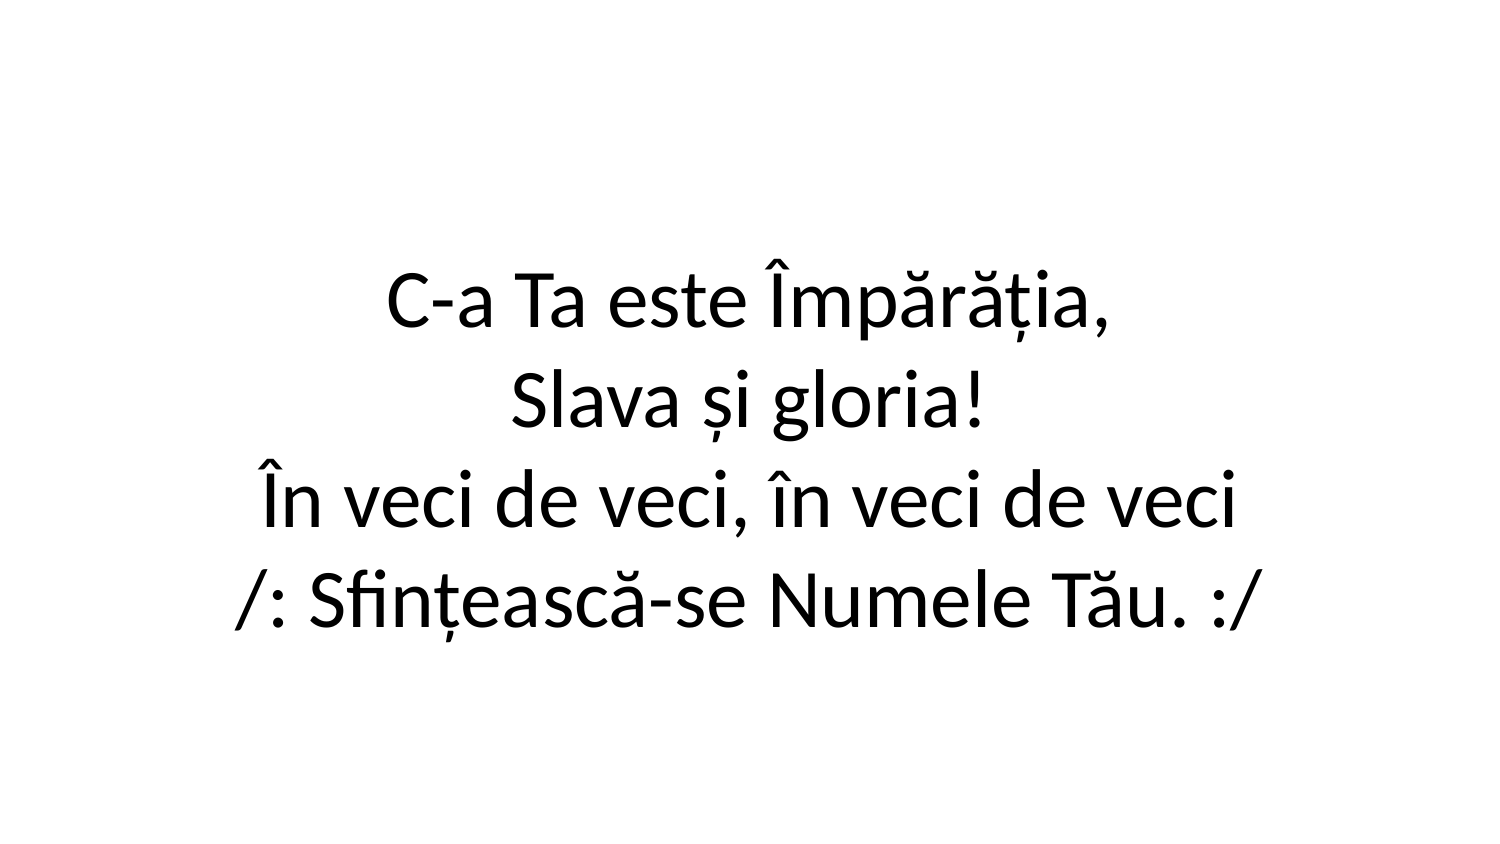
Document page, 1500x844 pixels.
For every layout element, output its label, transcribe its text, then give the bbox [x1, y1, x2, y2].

text_box C-a Ta este Împărăția, Slava și gloria! În veci de veci, în veci de veci /: Sfințească-se Numele Tău. :/ [220, 192, 1280, 652]
